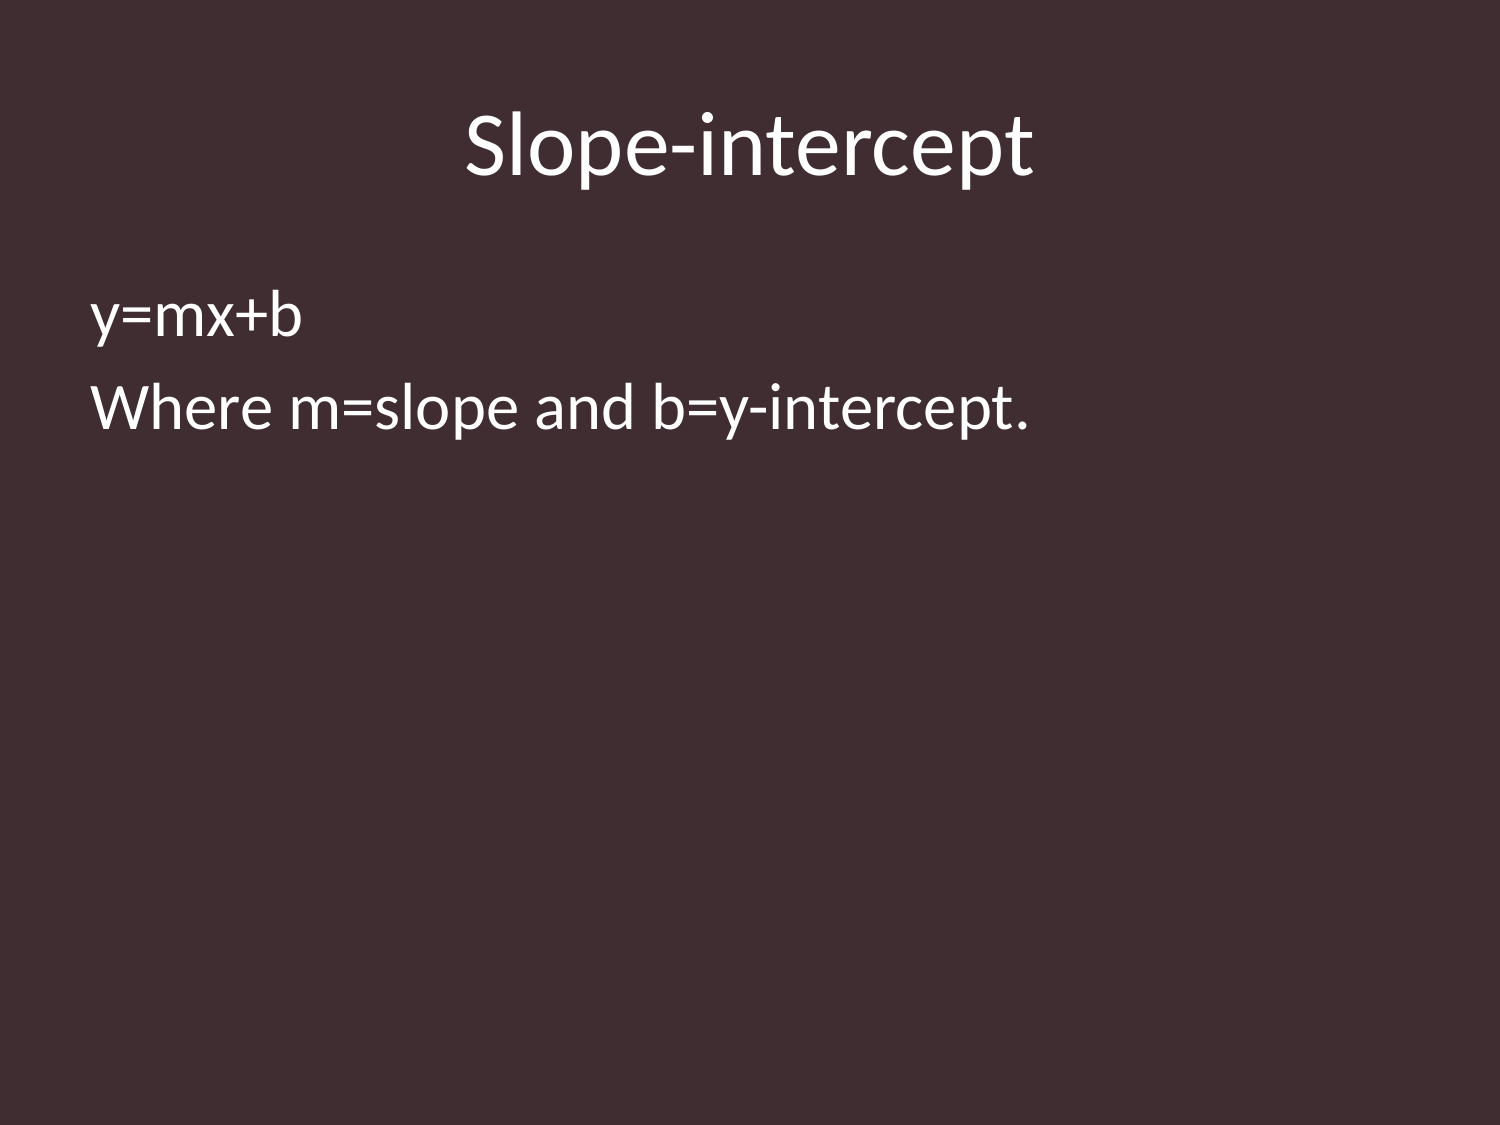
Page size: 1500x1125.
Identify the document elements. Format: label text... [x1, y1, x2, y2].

list y=mx+b Where m=slope and b=y-intercept. [75, 262, 1425, 1005]
title Slope-intercept [75, 45, 1425, 233]
